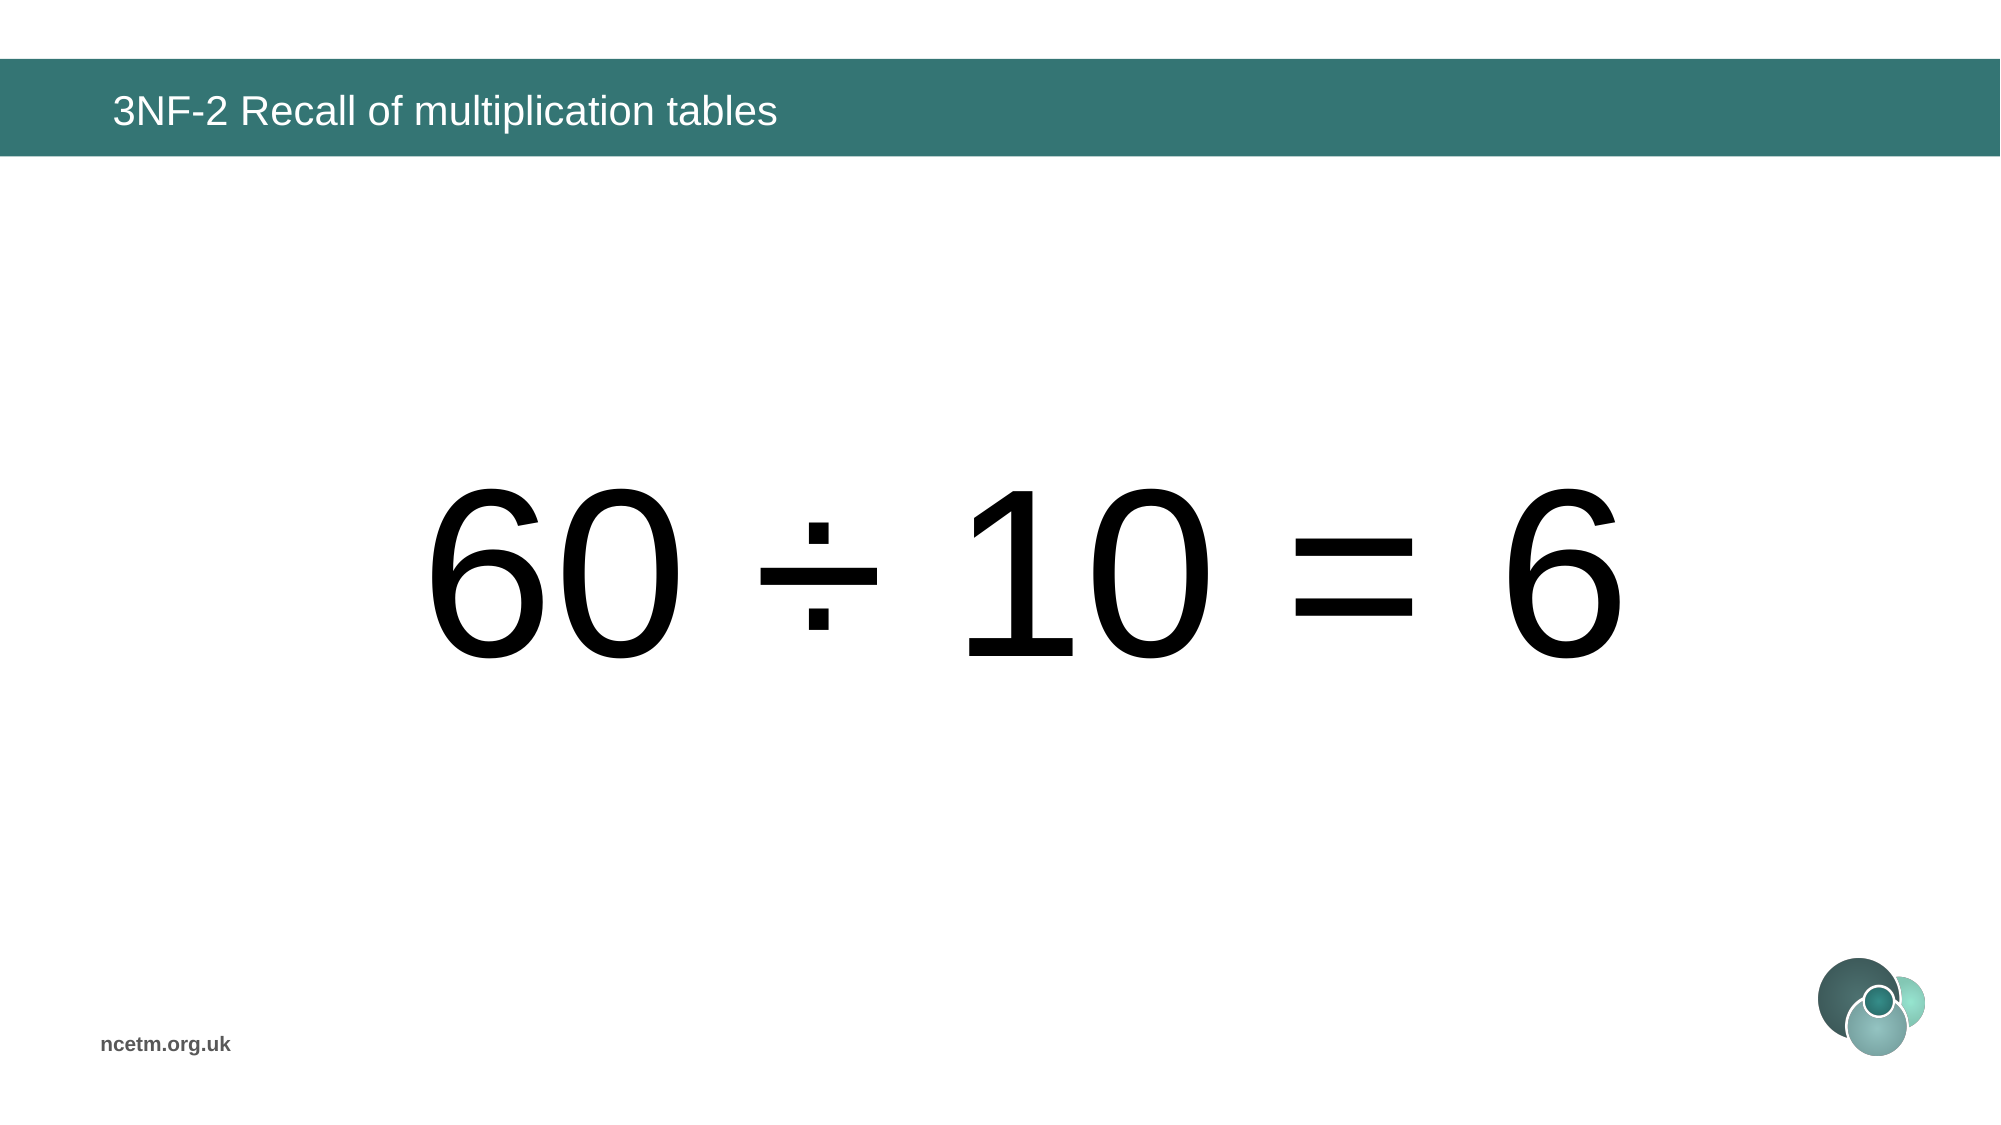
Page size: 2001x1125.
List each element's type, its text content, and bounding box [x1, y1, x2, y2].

picture [1818, 958, 1925, 1056]
text_box 60 ÷ 10 = [406, 409, 1482, 712]
text_box 6 [1482, 409, 1646, 712]
title 3NF-2 Recall of multiplication tables [97, 76, 1945, 147]
